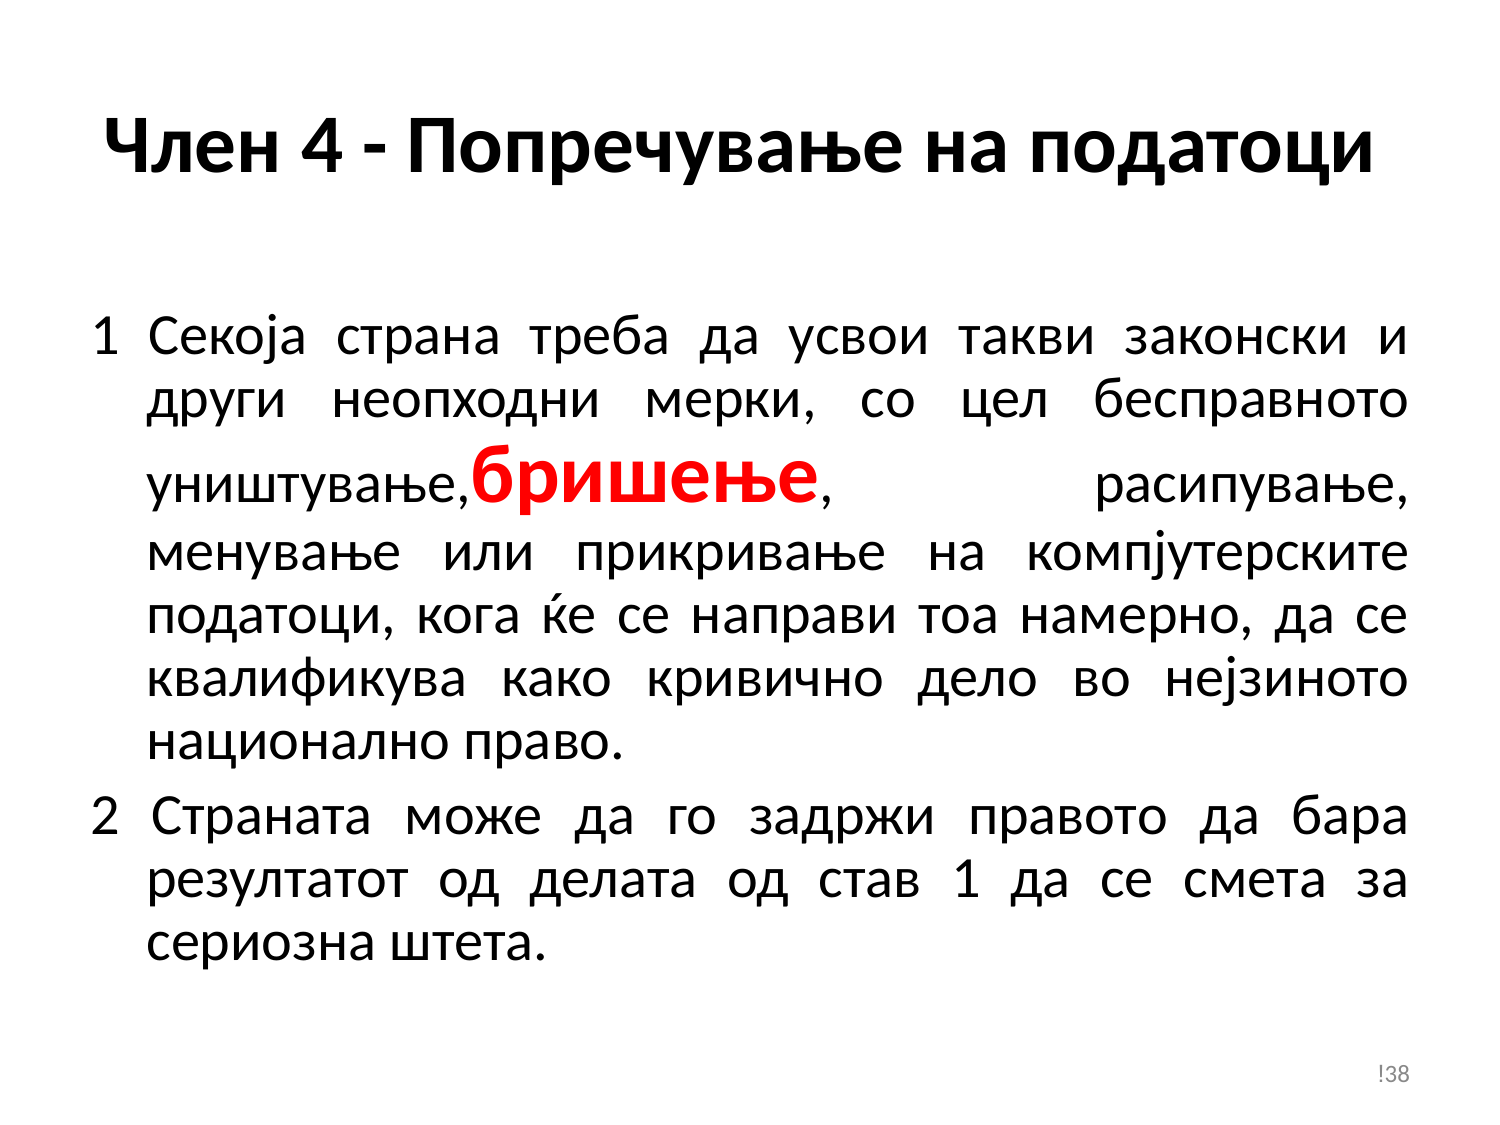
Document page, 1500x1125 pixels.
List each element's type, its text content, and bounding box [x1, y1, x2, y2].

list 1 Секоја страна треба да усвои такви законски и други неопходни мерки, со цел бесправното уништување,бришење, расипување, менување или прикривање на компјутерските податоци, кога ќе се направи тоа намерно, да се квалификува како кривично дело во нејзиното национално право. 2 Страната може да го задржи правото да бара резултатот од делата од став 1 да се смета за сериозна штета. [75, 297, 1425, 1040]
slide_number !38 [1074, 1042, 1425, 1103]
title Член 4 - Попречување на податоци [75, 45, 1425, 233]
